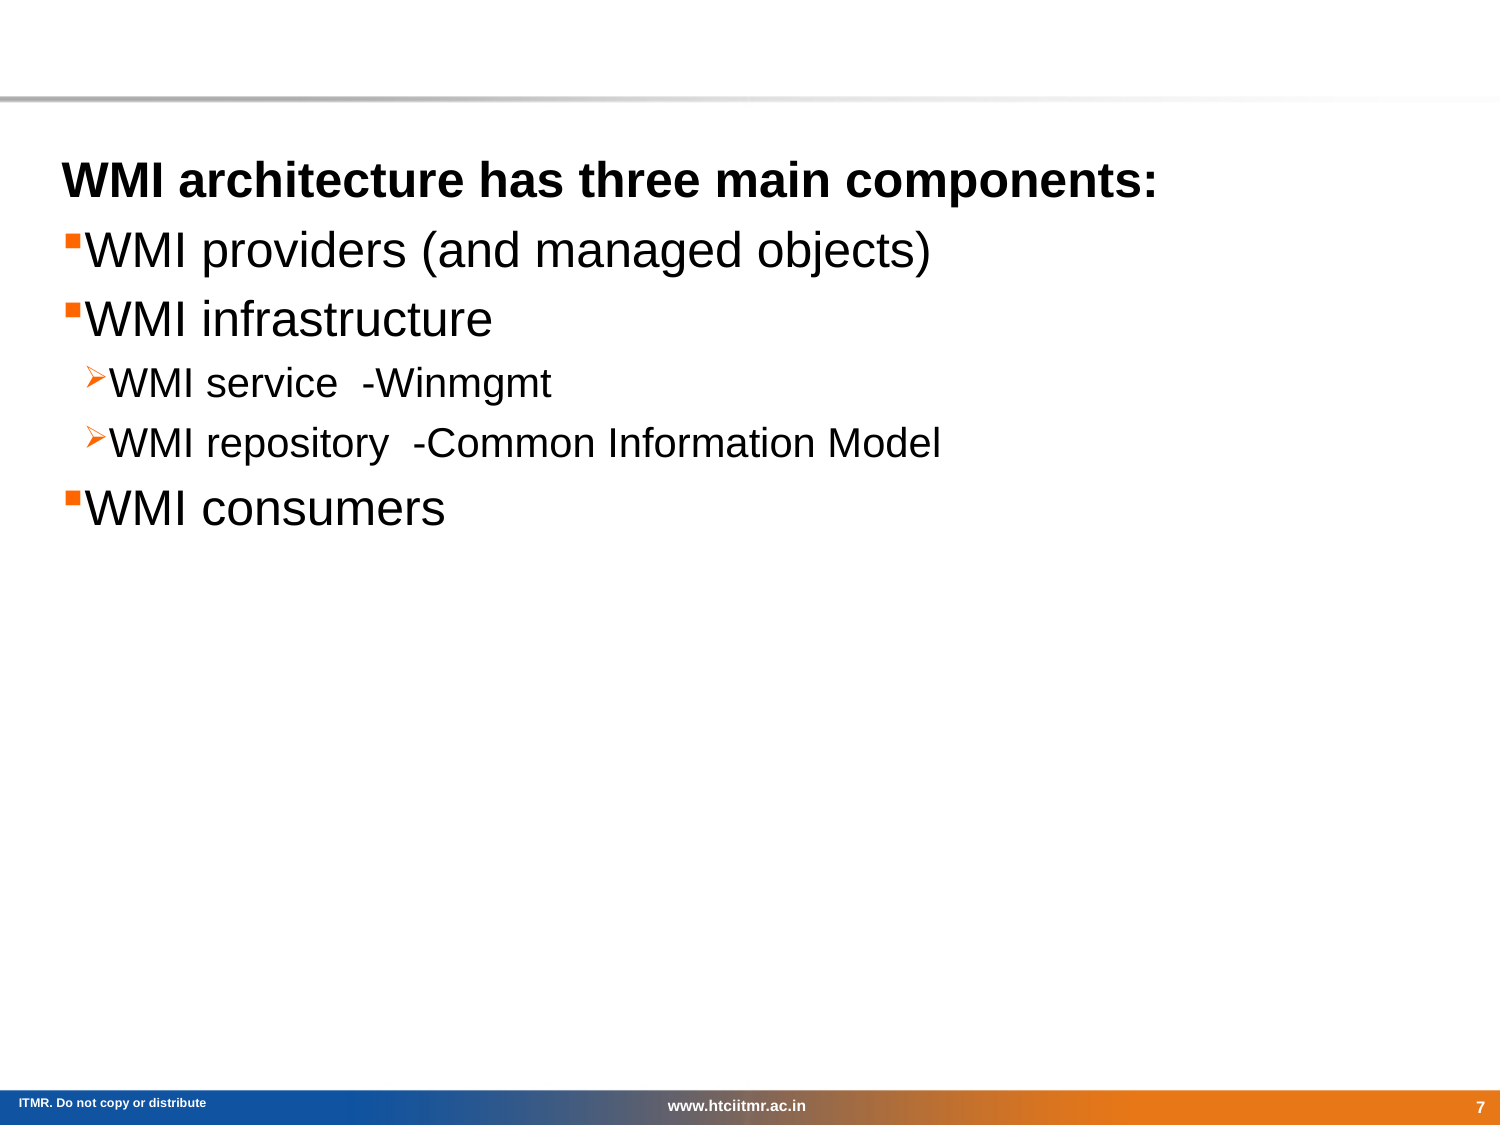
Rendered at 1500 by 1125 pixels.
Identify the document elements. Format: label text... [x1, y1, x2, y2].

list WMI architecture has three main components: WMI providers (and managed objects) WMI infrastructure WMI service -Winmgmt WMI repository -Common Information Model WMI consumers [46, 140, 1397, 883]
picture [0, 0, 1500, 1125]
